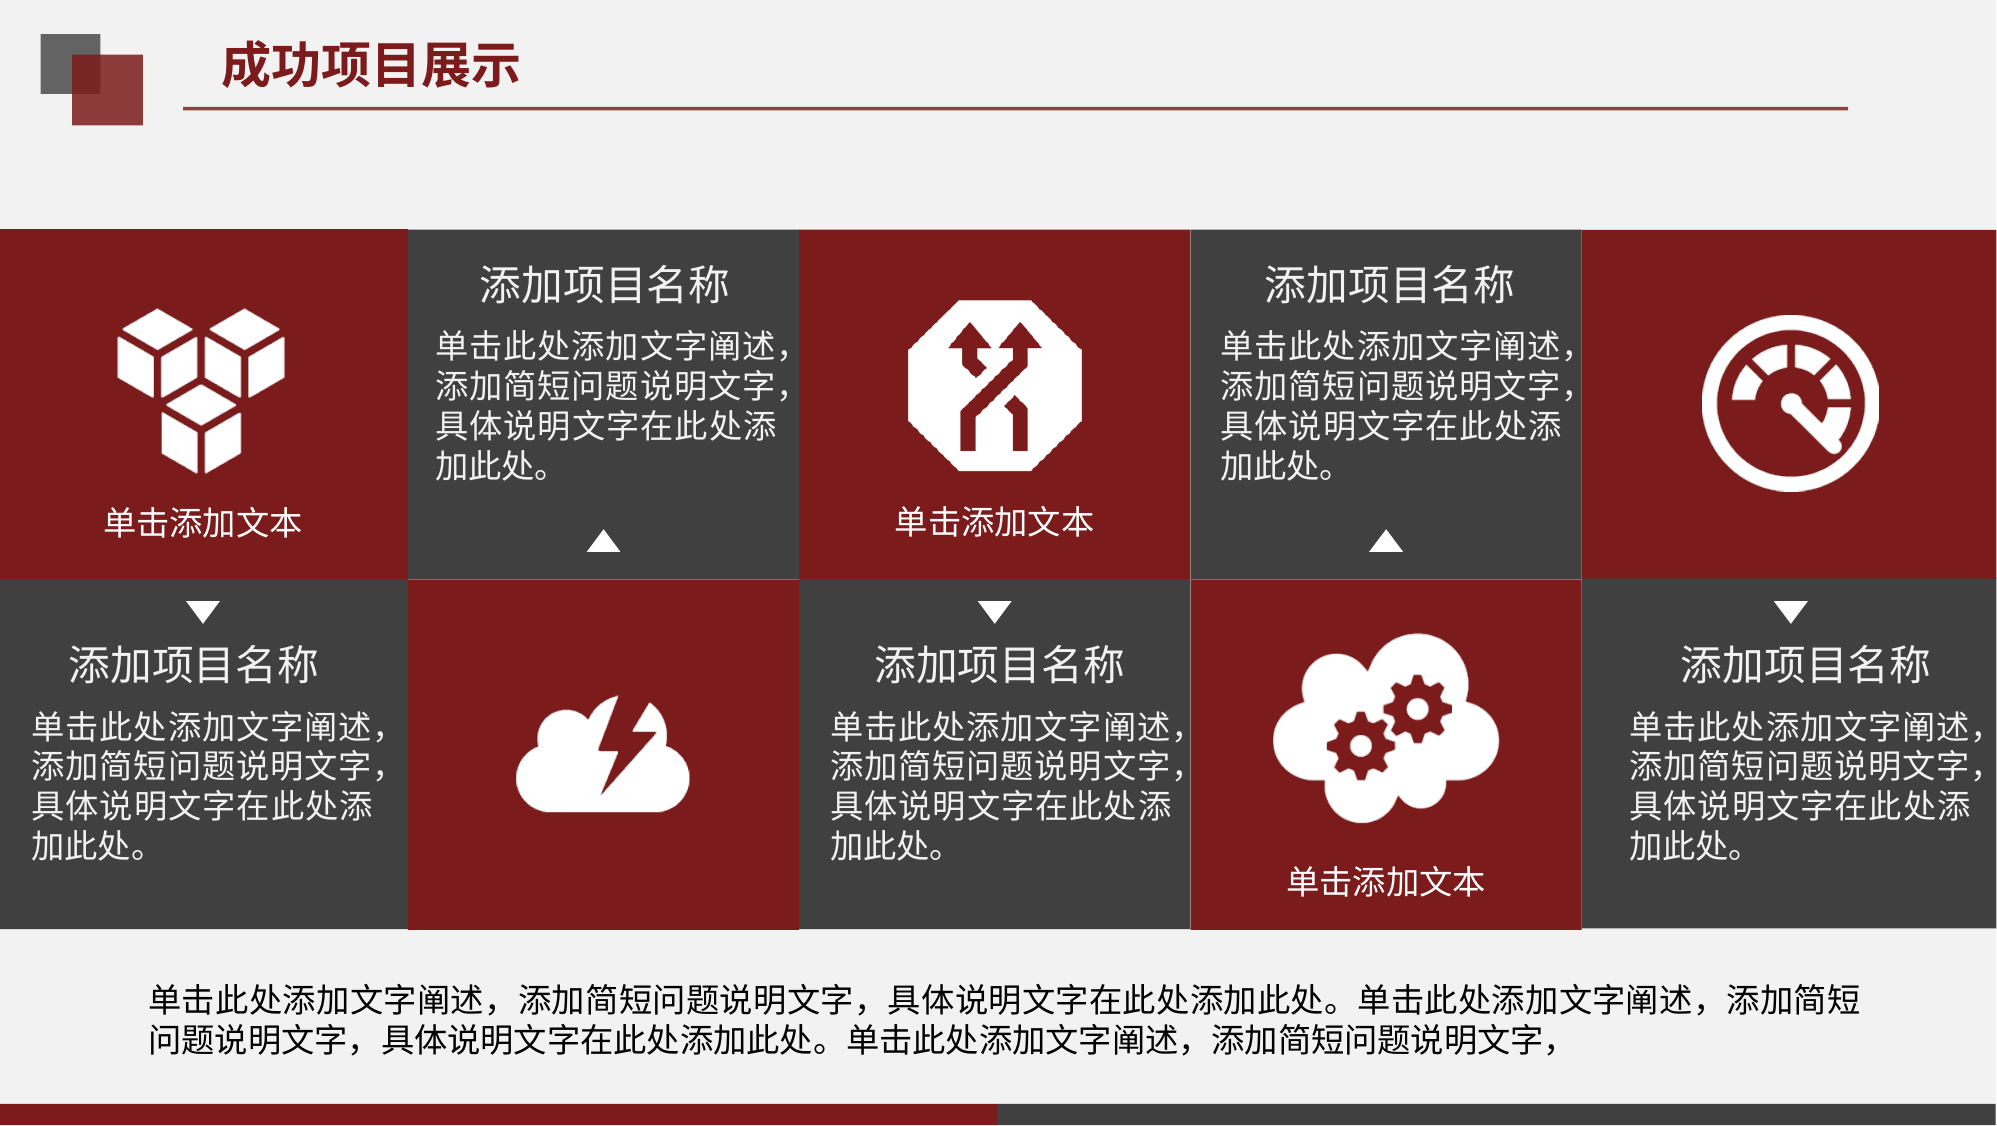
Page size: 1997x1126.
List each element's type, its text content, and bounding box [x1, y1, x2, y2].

text_box [1581, 578, 1997, 929]
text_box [816, 600, 1184, 878]
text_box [15, 302, 391, 553]
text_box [1206, 250, 1574, 553]
text_box [407, 229, 800, 580]
text_box [0, 229, 407, 579]
text_box [1190, 229, 1582, 580]
text_box [0, 579, 409, 930]
text_box [800, 229, 1190, 579]
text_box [807, 296, 1183, 552]
text_box 单击此处添加文字阐述，添加简短问题说明文字，具体说明文字在此处添加此处。单击此处添加文字阐述，添加简短问题说明文字，具体说明文字在此处添加此处。单击此处添加文字阐述，添加简短问题说明文字， [133, 972, 1879, 1067]
text_box [1582, 229, 1997, 578]
text_box [409, 580, 799, 930]
text_box [799, 579, 1191, 930]
picture [515, 665, 692, 843]
text_box 成功项目展示 [206, 25, 668, 101]
picture [1702, 315, 1879, 493]
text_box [1198, 613, 1574, 912]
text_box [421, 250, 789, 553]
text_box [1191, 580, 1582, 930]
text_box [1615, 600, 1997, 878]
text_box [17, 600, 385, 878]
